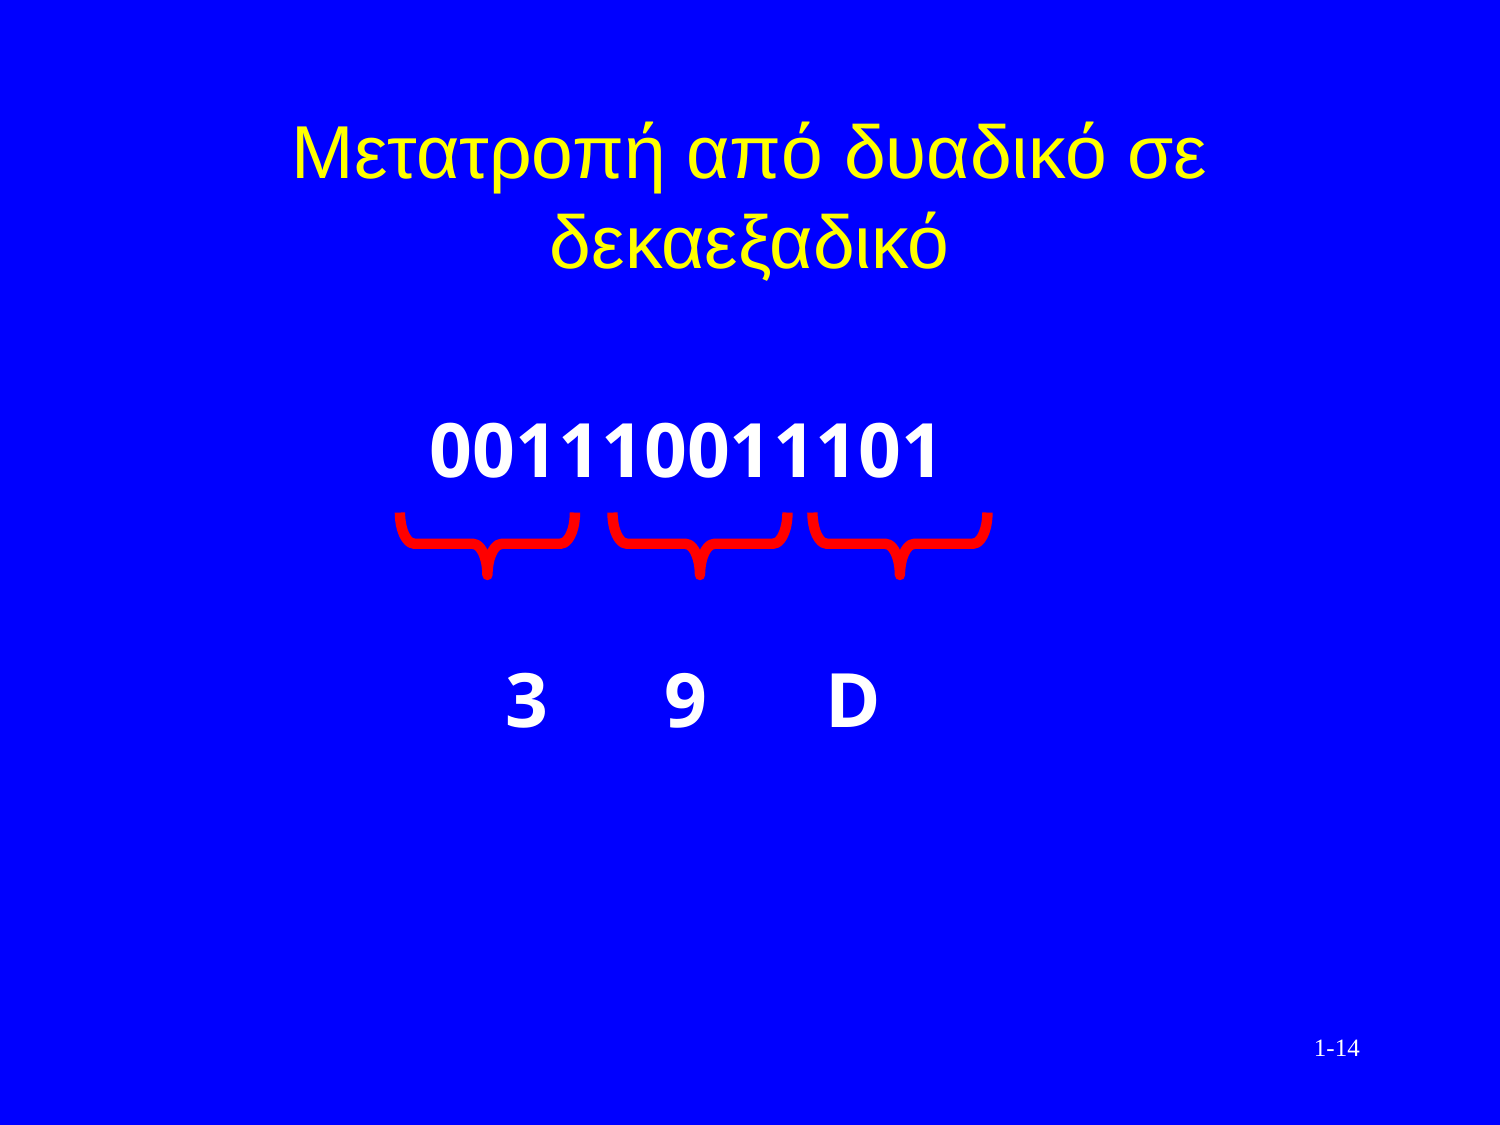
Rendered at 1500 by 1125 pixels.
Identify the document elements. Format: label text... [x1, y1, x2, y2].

text_box 001110011101 [414, 394, 961, 500]
title Μετατροπή από δυαδικό σε δεκαεξαδικό [112, 99, 1388, 288]
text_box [399, 512, 988, 576]
text_box 3 9 D [432, 644, 896, 750]
